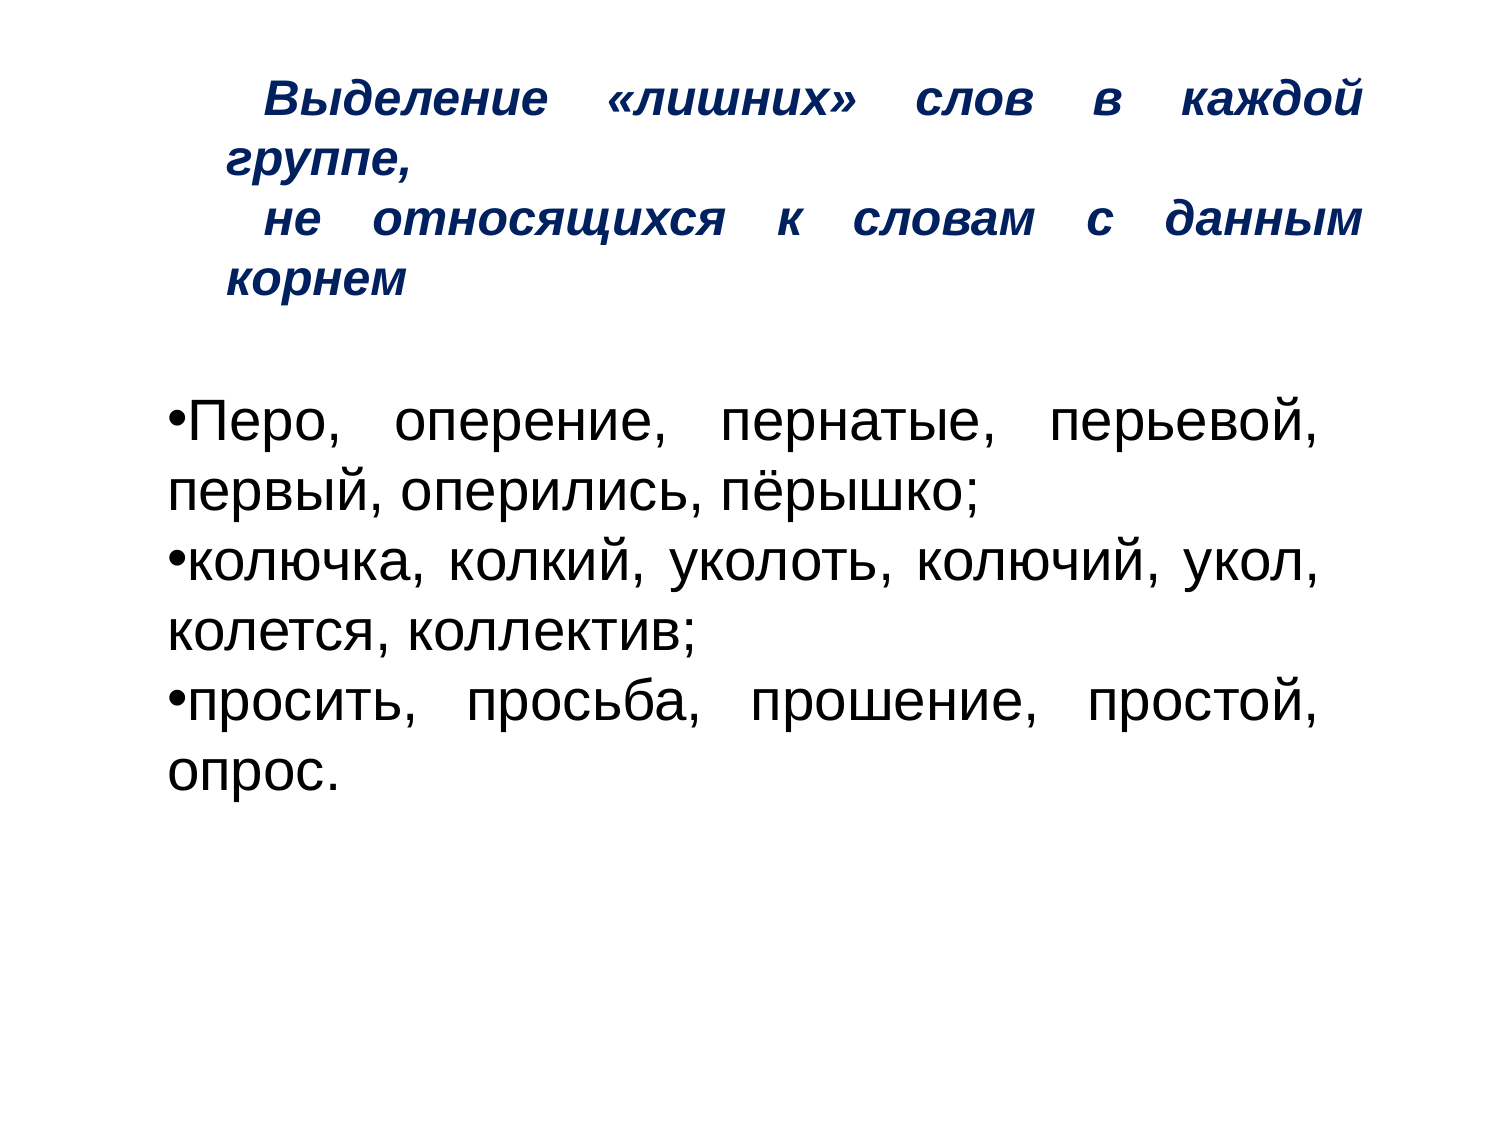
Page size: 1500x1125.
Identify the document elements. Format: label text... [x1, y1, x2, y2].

text_box Выделение «лишних» слов в каждой группе, не относящихся к словам с данным корнем [211, 117, 1379, 253]
text_box Перо, оперение, пернатые, перьевой, первый, оперились, пёрышко; колючка, колкий, уколоть, колючий, укол, колется, коллектив; просить, просьба, прошение, простой, опрос. [152, 374, 1336, 810]
